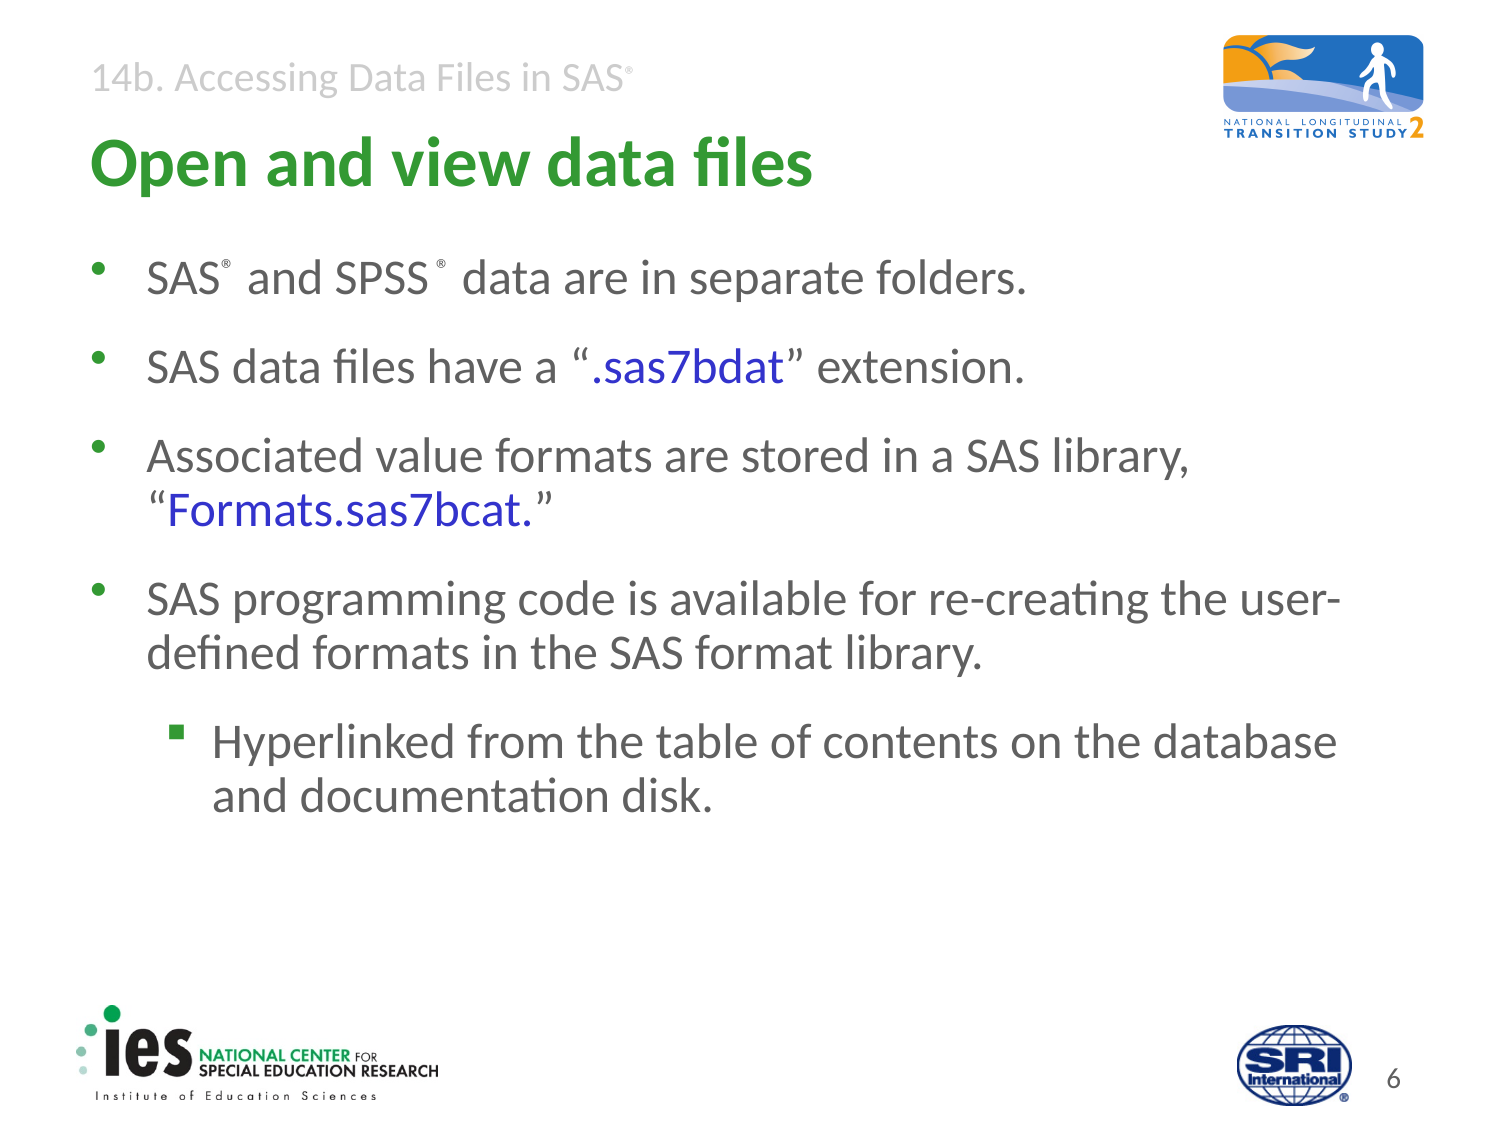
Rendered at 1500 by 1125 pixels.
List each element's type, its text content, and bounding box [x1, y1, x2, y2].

picture [76, 1005, 438, 1100]
picture [1237, 1025, 1352, 1106]
title Open and view data files [74, 90, 1426, 226]
list SAS® and SPSS ® data are in separate folders. SAS data files have a “.sas7bdat” extension. Associated value formats are stored in a SAS library, “Formats.sas7bcat.” SAS programming code is available for re-creating the user-defined formats in the SAS format library. Hyperlinked from the table of contents on the database and documentation disk. [74, 243, 1426, 987]
slide_number 5 [1312, 1051, 1417, 1125]
